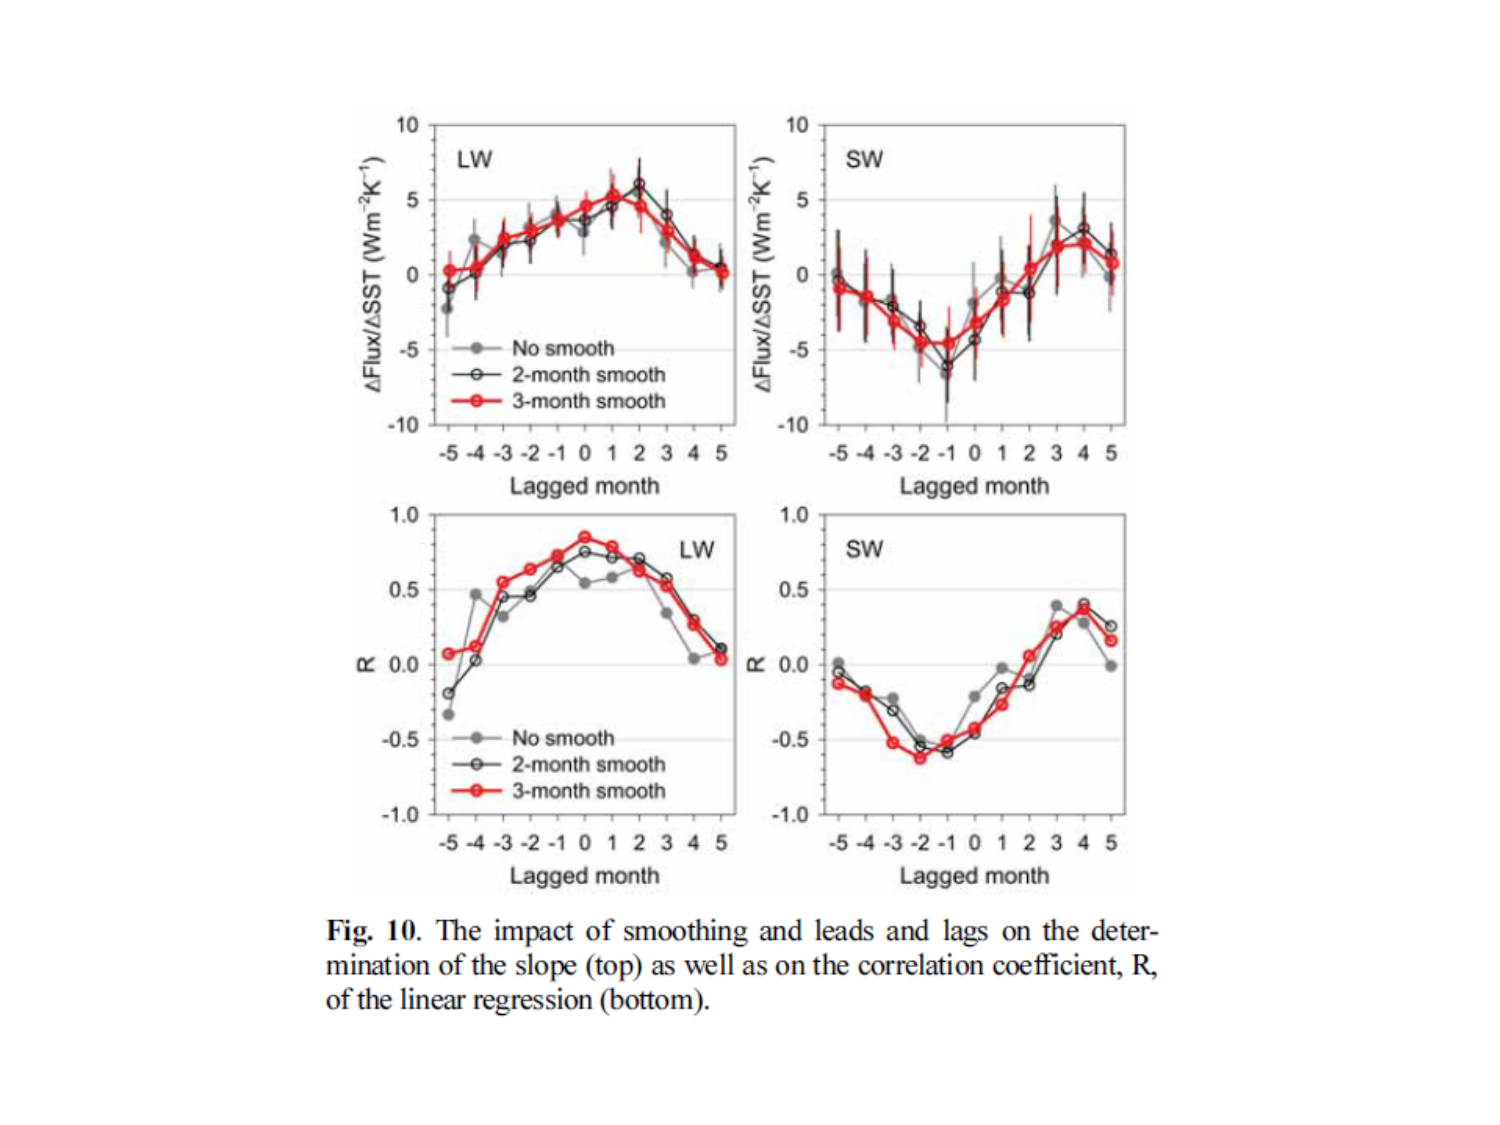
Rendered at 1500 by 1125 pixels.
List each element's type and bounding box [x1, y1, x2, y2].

picture [304, 86, 1196, 1039]
